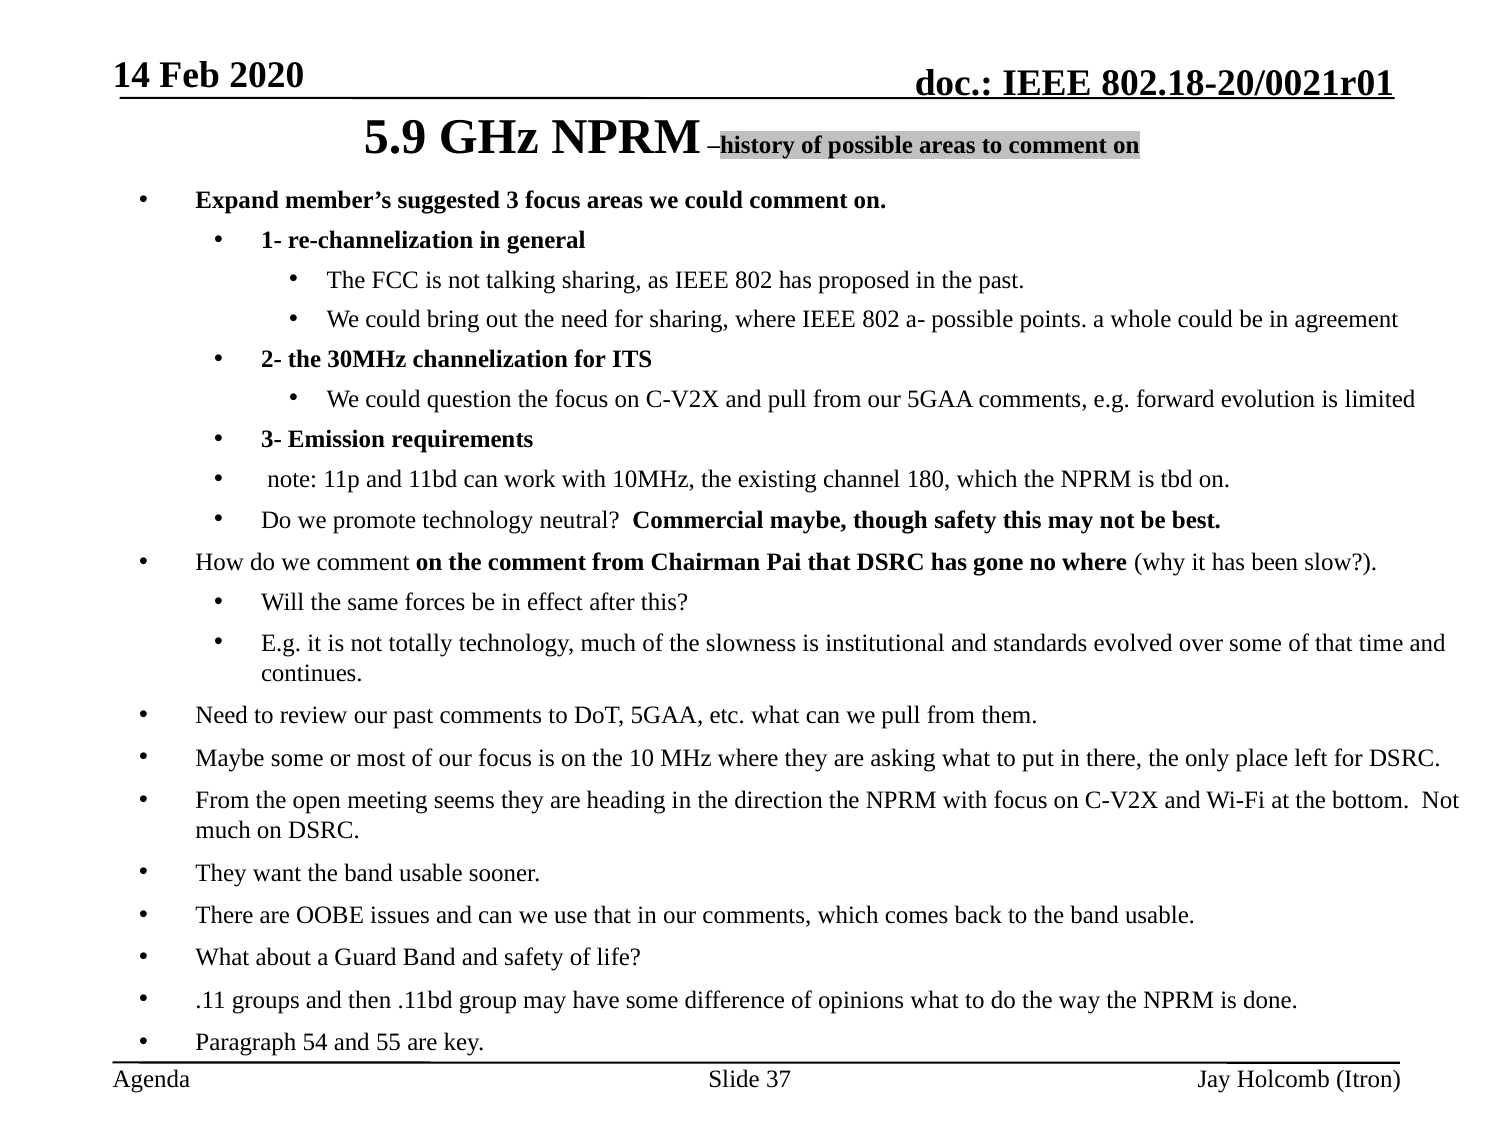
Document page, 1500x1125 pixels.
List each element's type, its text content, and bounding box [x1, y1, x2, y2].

footer Jay Holcomb (Itron) [878, 1061, 1402, 1093]
list Expand member’s suggested 3 focus areas we could comment on. 1- re-channelization in general The FCC is not talking sharing, as IEEE 802 has proposed in the past. We could bring out the need for sharing, where IEEE 802 a- possible points. a whole could be in agreement 2- the 30MHz channelization for ITS We could question the focus on C-V2X and pull from our 5GAA comments, e.g. forward evolution is limited 3- Emission requirements note: 11p and 11bd can work with 10MHz, the existing channel 180, which the NPRM is tbd on. Do we promote technology neutral? Commercial maybe, though safety this may not be best. How do we comment on the comment from Chairman Pai that DSRC has gone no where (why it has been slow?). Will the same forces be in effect after this? E.g. it is not totally technology, much of the slowness is institutional and standards evolved over some of that time and continues. Need to review our past comments to DoT, 5GAA, etc. what can we pull from them. Maybe some or most of our focus is on the 10 MHz where they are asking what to put in there, the only place left for DSRC. From the open meeting seems they are heading in the direction the NPRM with focus on C-V2X and Wi-Fi at the bottom. Not much on DSRC. They want the band usable sooner. There are OOBE issues and can we use that in our comments, which comes back to the band usable. What about a Guard Band and safety of life? .11 groups and then .11bd group may have some difference of opinions what to do the way the NPRM is done. Paragraph 54 and 55 are key. [114, 175, 1488, 1093]
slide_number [112, 49, 488, 95]
title 5.9 GHz NPRM –history of possible areas to comment on [114, 103, 1390, 163]
slide_number Slide 37 [699, 1061, 800, 1123]
